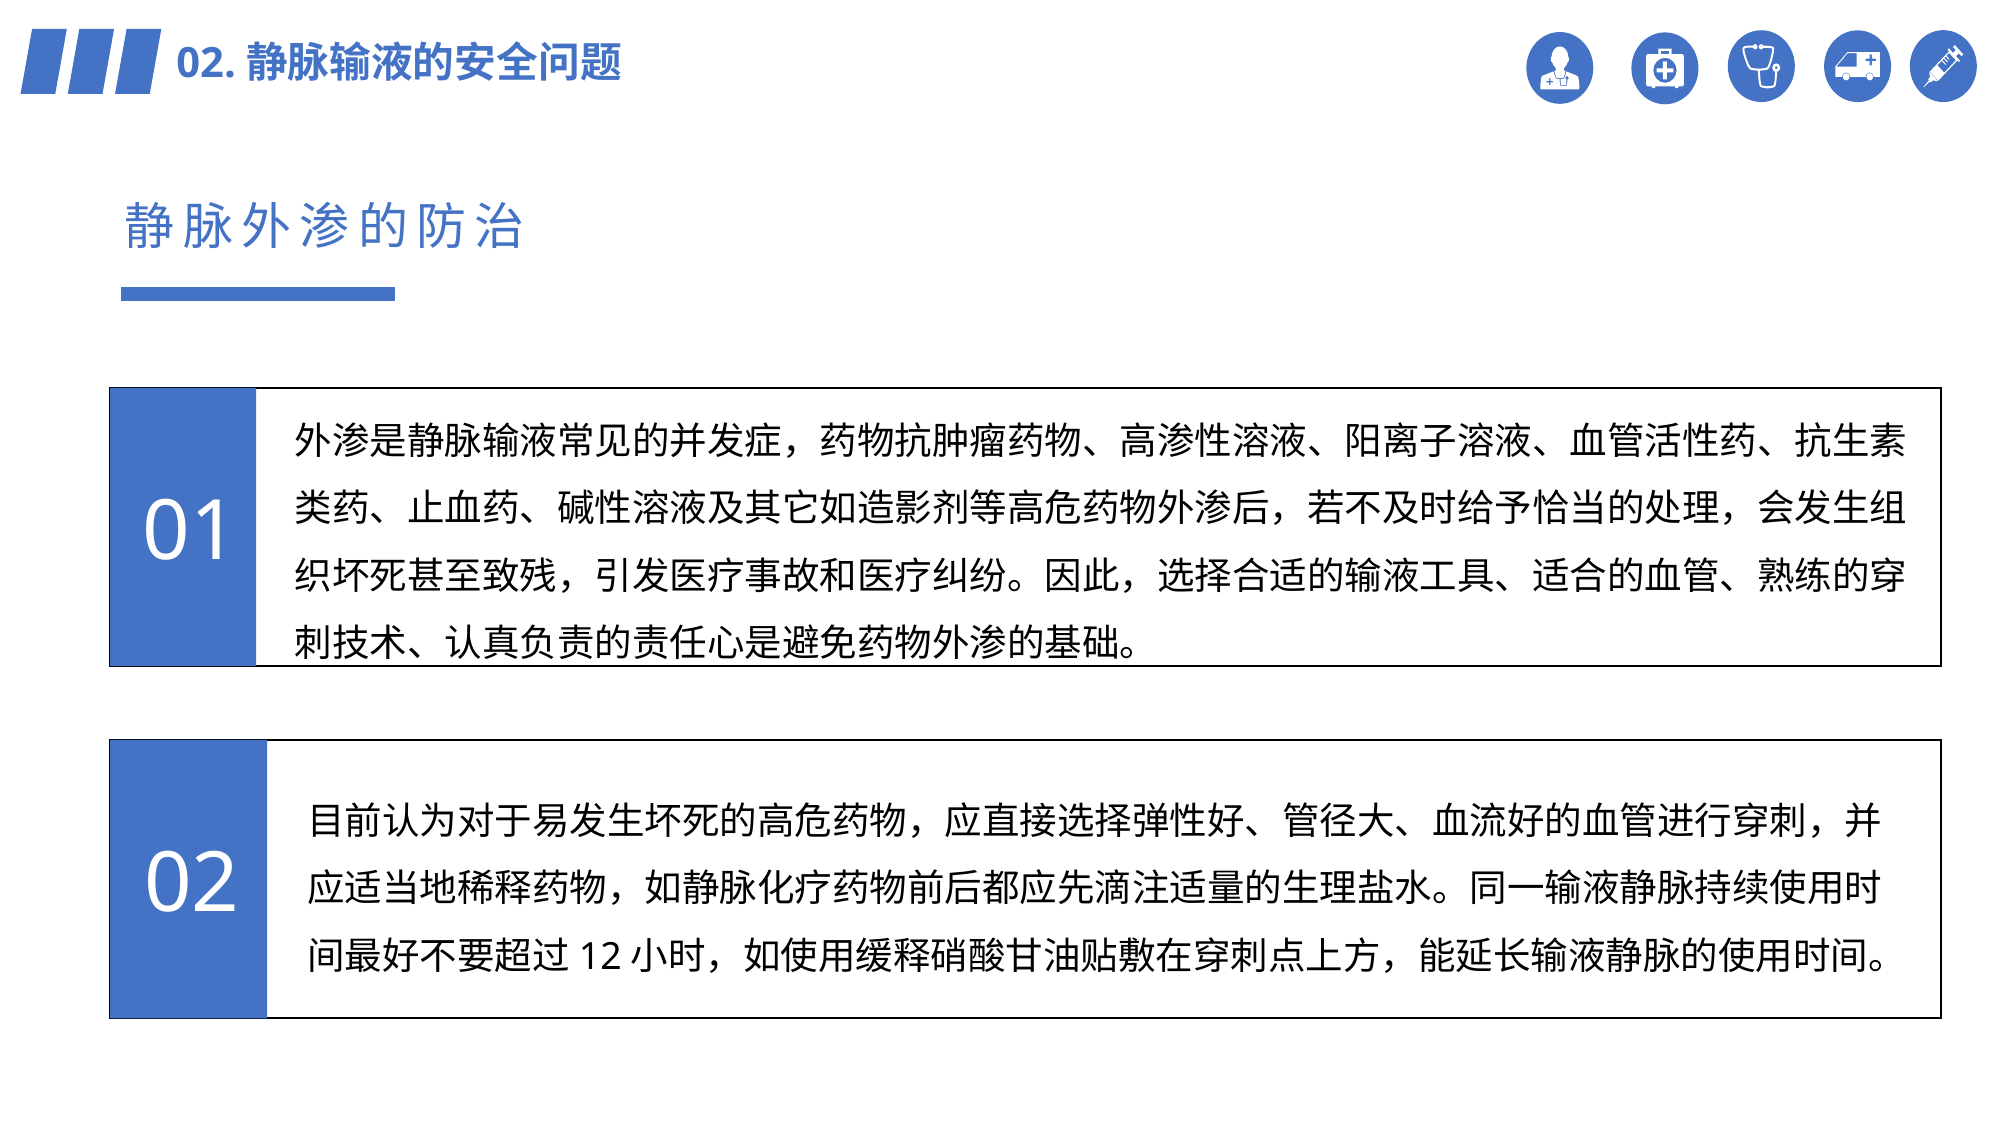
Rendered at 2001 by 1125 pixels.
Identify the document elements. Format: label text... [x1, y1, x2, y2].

text_box 静脉外渗的防治 [110, 186, 574, 262]
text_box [20, 28, 703, 94]
text_box 外渗是静脉输液常见的并发症，药物抗肿瘤药物、高渗性溶液、阳离子溶液、血管活性药、抗生素类药、止血药、碱性溶液及其它如造影剂等高危药物外渗后，若不及时给予恰当的处理，会发生组织坏死甚至致残，引发医疗事故和医疗纠纷。因此，选择合适的输液工具、适合的血管、熟练的穿刺技术、认真负责的责任心是避免药物外渗的基础。 [205, 386, 1959, 672]
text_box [110, 739, 1941, 1019]
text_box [110, 387, 1941, 667]
text_box [121, 287, 395, 301]
